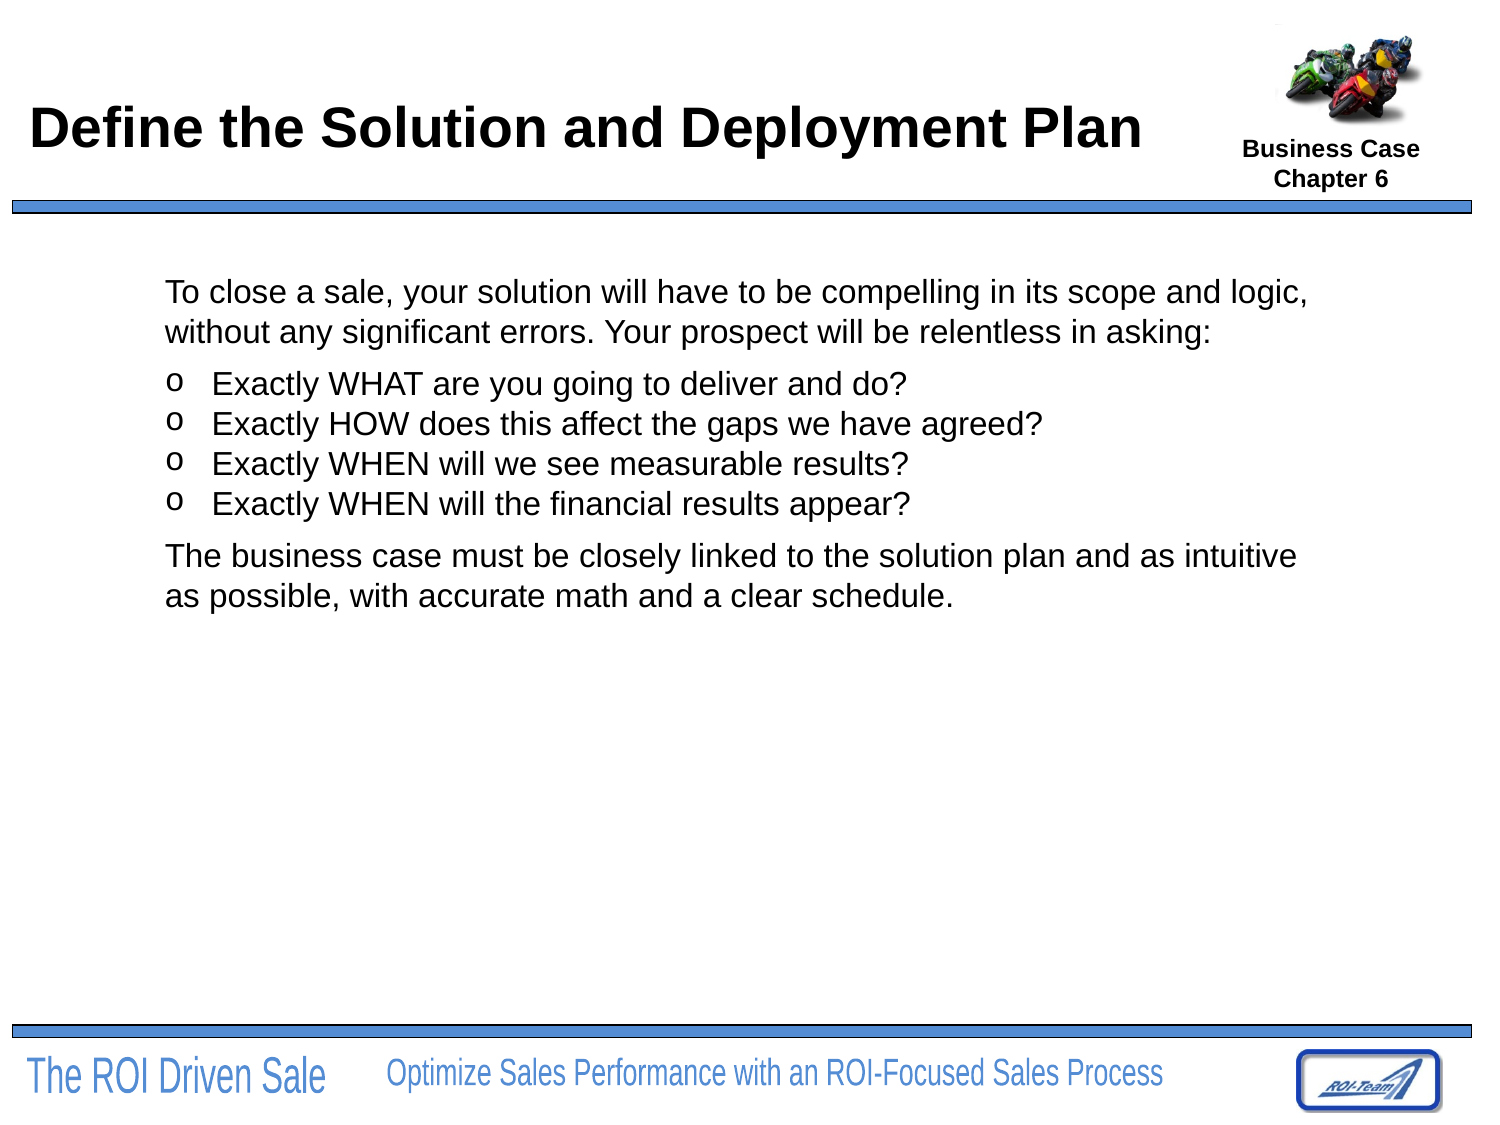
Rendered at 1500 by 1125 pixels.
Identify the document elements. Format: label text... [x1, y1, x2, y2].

text_box Business Case Chapter 6 [1200, 124, 1463, 200]
picture [1275, 100, 1430, 124]
text_box To close a sale, your solution will have to be compelling in its scope and logic, without any significant errors. Your prospect will be relentless in asking: Exactly WHAT are you going to deliver and do? Exactly HOW does this affect the gaps we have agreed? Exactly WHEN will we see measurable results? Exactly WHEN will the financial results appear? The business case must be closely linked to the solution plan and as intuitive as possible, with accurate math and a clear schedule. [150, 262, 1343, 622]
picture [1275, 24, 1430, 99]
picture [1296, 1049, 1443, 1113]
title Define the Solution and Deployment Plan [14, 50, 1163, 200]
